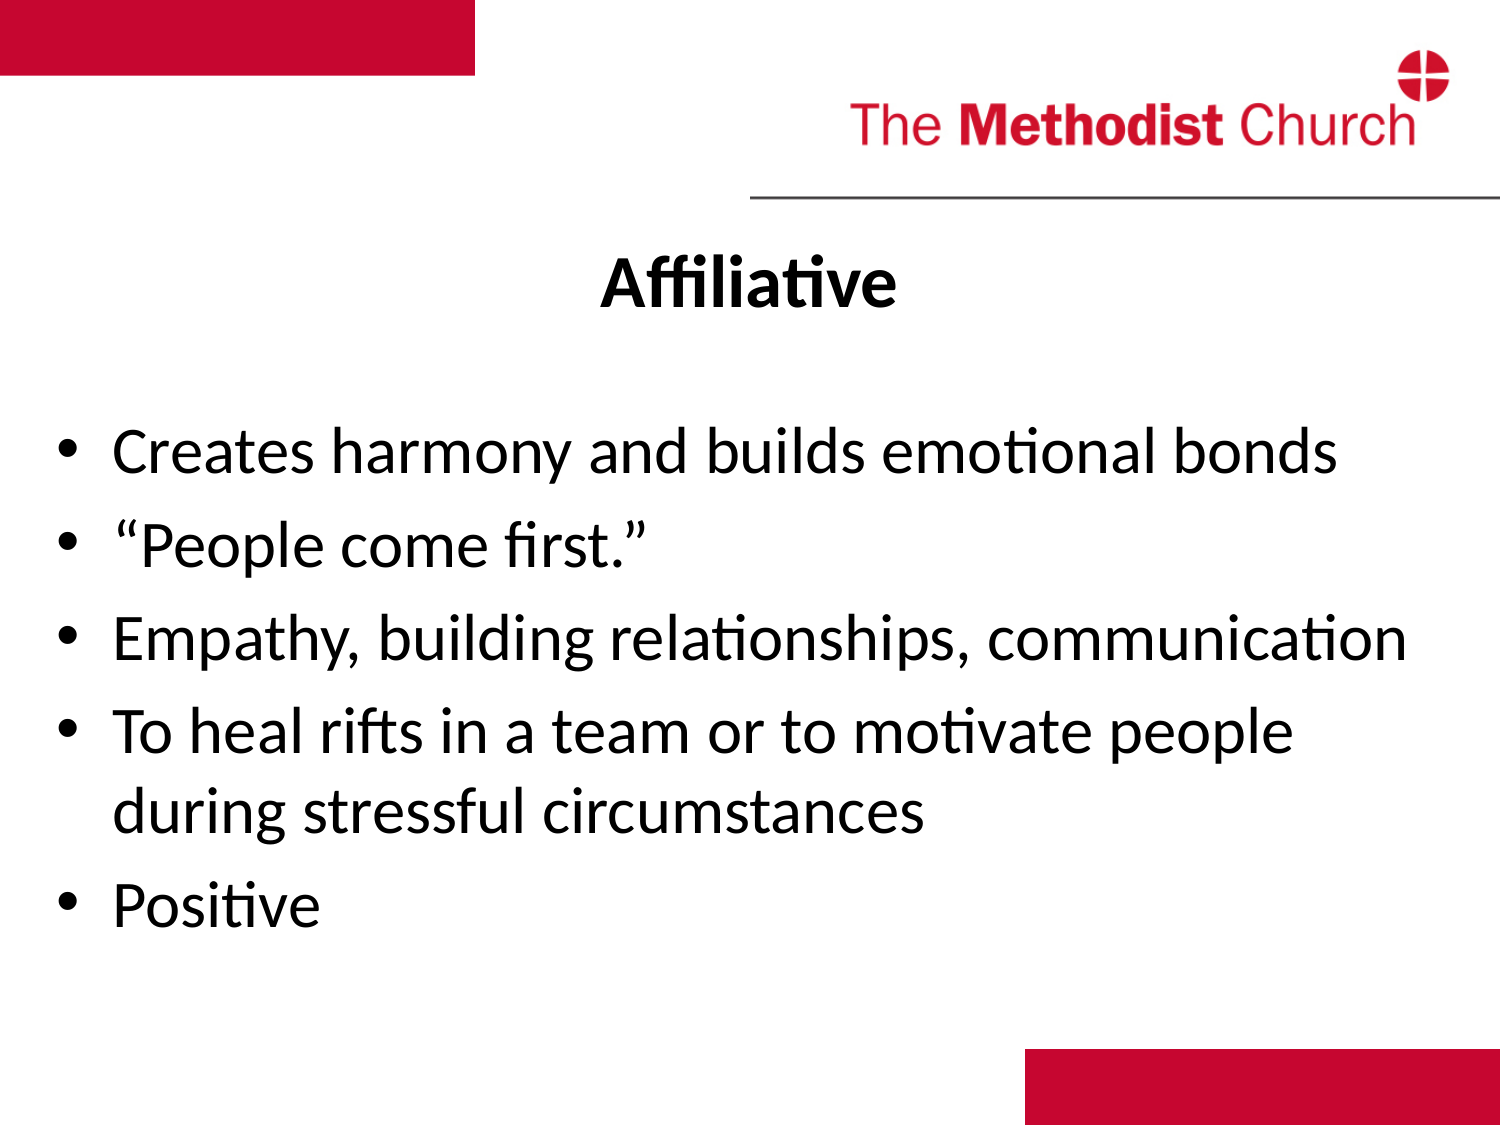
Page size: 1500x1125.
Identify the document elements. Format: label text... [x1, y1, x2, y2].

picture [750, 0, 1500, 216]
title Affiliative [75, 224, 1425, 388]
list Creates harmony and builds emotional bonds “People come first.” Empathy, building relationships, communication To heal rifts in a team or to motivate people during stressful circumstances Positive [41, 399, 1471, 1000]
